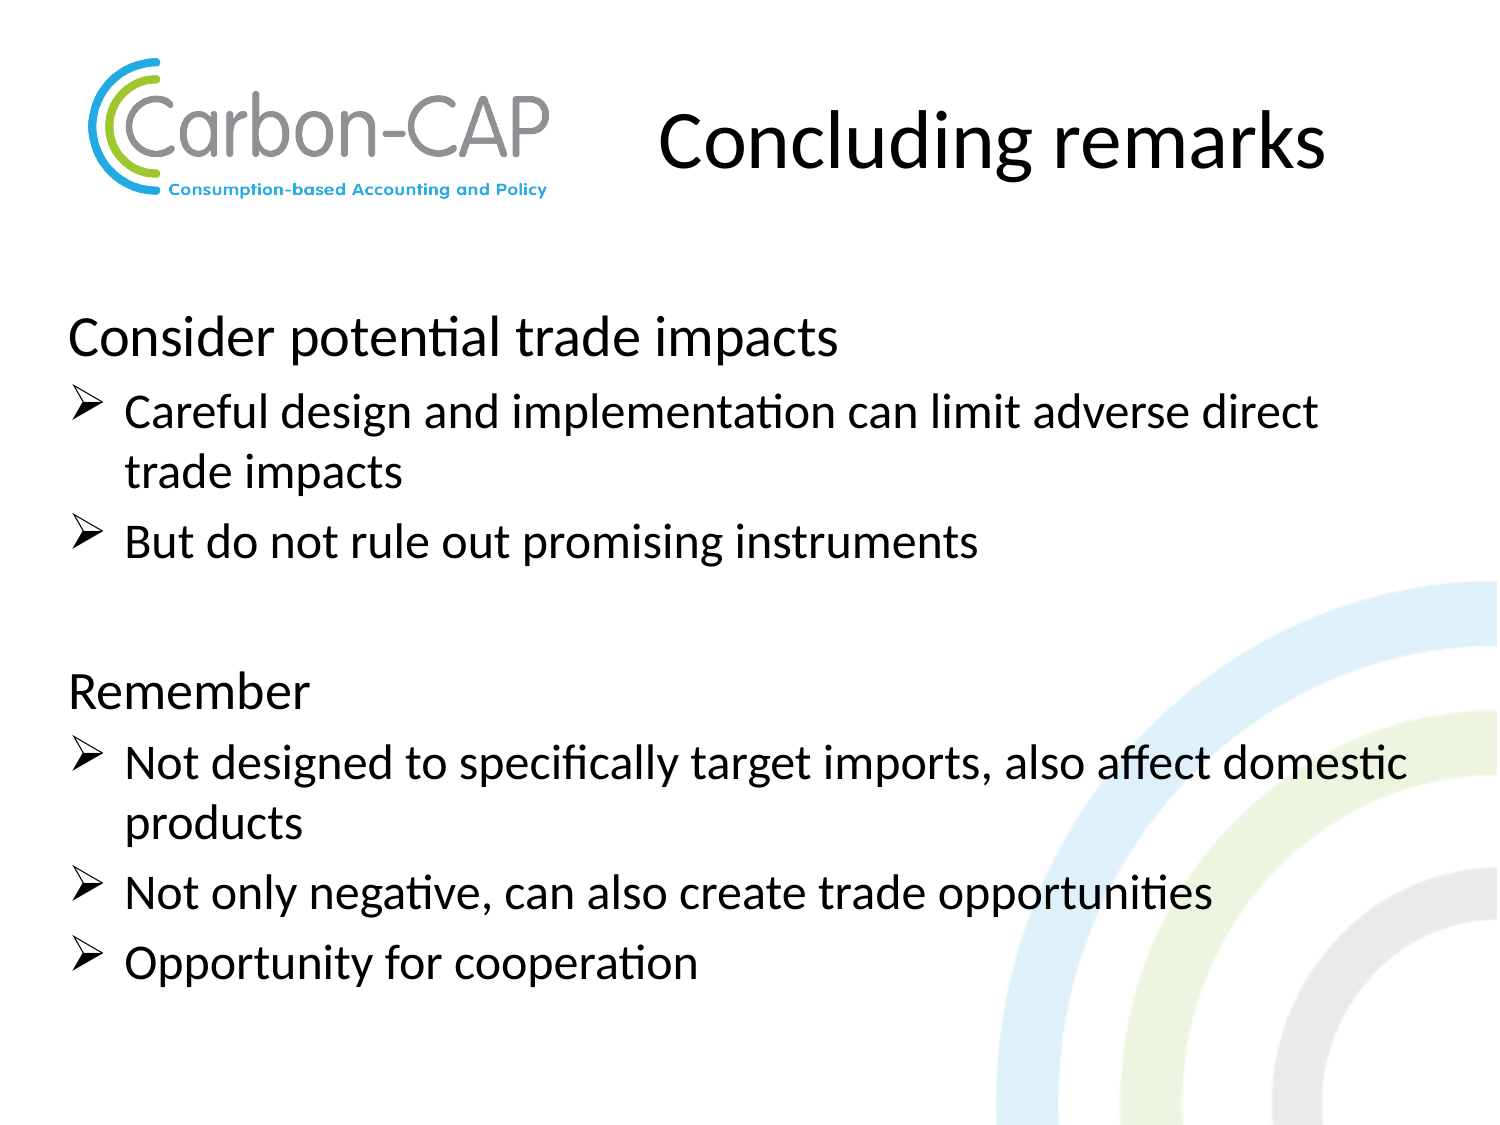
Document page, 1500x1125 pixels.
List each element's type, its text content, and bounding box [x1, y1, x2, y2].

picture [963, 569, 1497, 1125]
picture [88, 58, 550, 200]
text_box Concluding remarks [643, 78, 1436, 193]
list Consider potential trade impacts Careful design and implementation can limit adverse direct trade impacts But do not rule out promising instruments Remember Not designed to specifically target imports, also affect domestic products Not only negative, can also create trade opportunities Opportunity for cooperation [53, 290, 1471, 1106]
